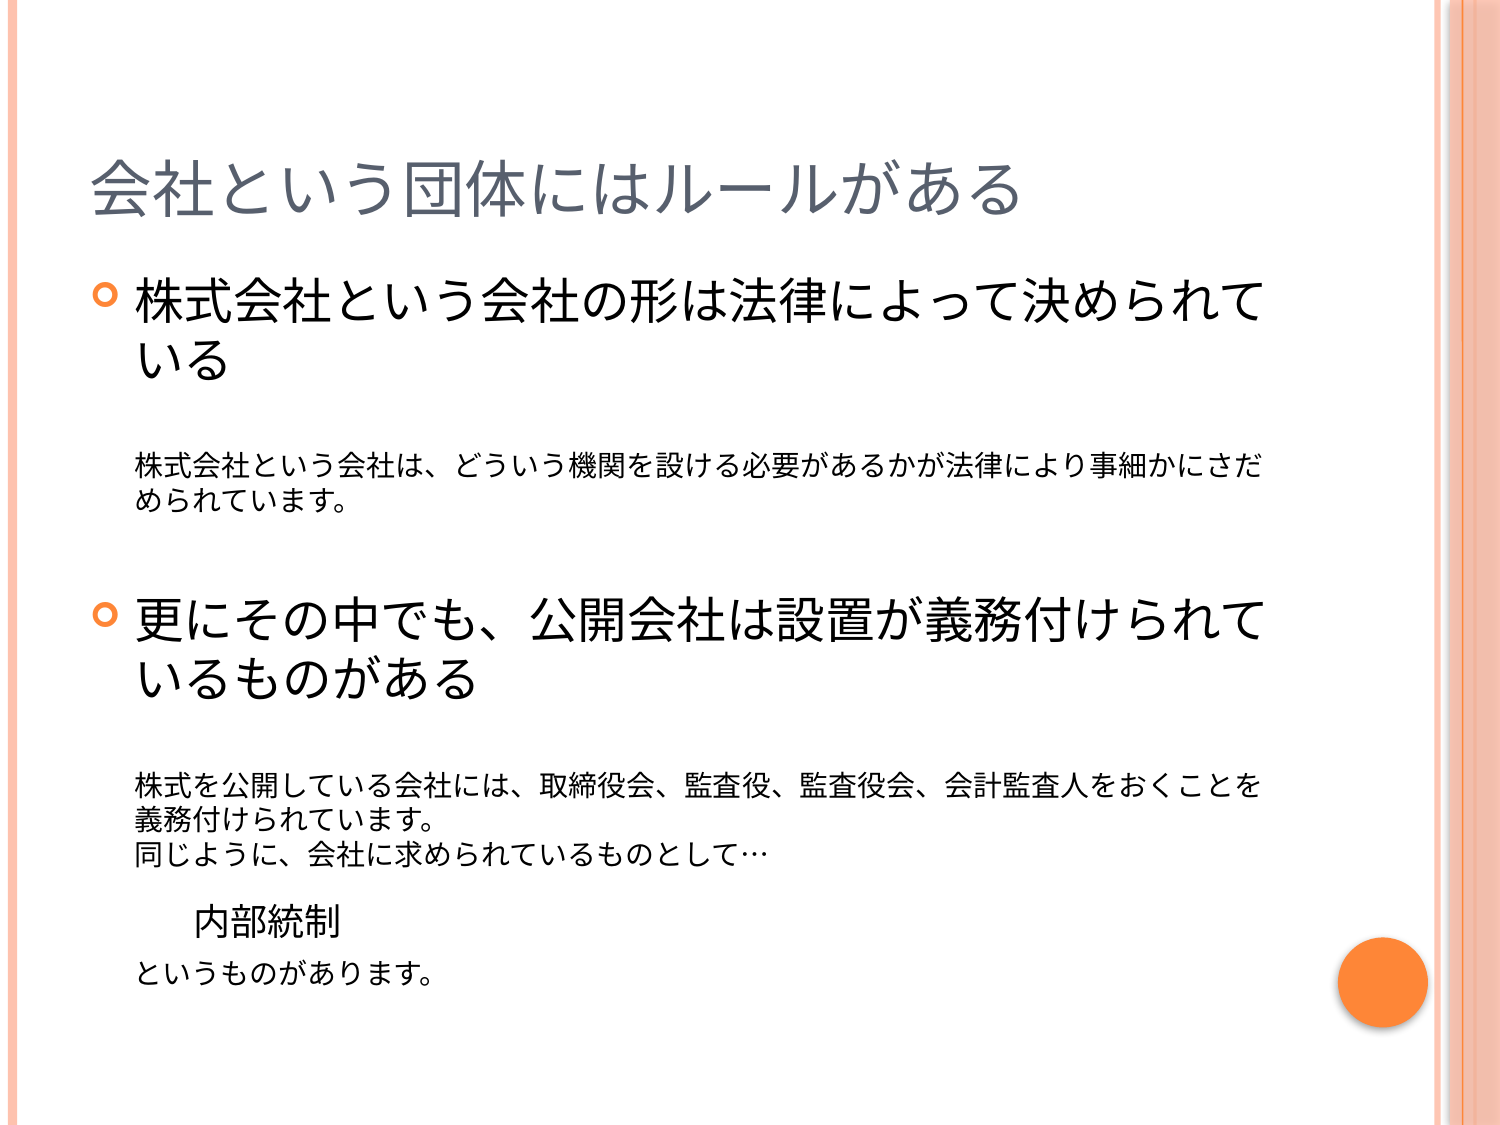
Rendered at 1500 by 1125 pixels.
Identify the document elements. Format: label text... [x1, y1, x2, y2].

list 株式会社という会社の形は法律によって決められている 株式会社という会社は、どういう機関を設ける必要があるかが法律により事細かにさだめられています。 更にその中でも、公開会社は設置が義務付けられているものがある 株式を公開している会社には、取締役会、監査役、監査役会、会計監査人をおくことを義務付けられています。 同じように、会社に求められているものとして… 内部統制 というものがあります。 [75, 262, 1300, 1062]
title 会社という団体にはルールがある [75, 45, 1300, 233]
